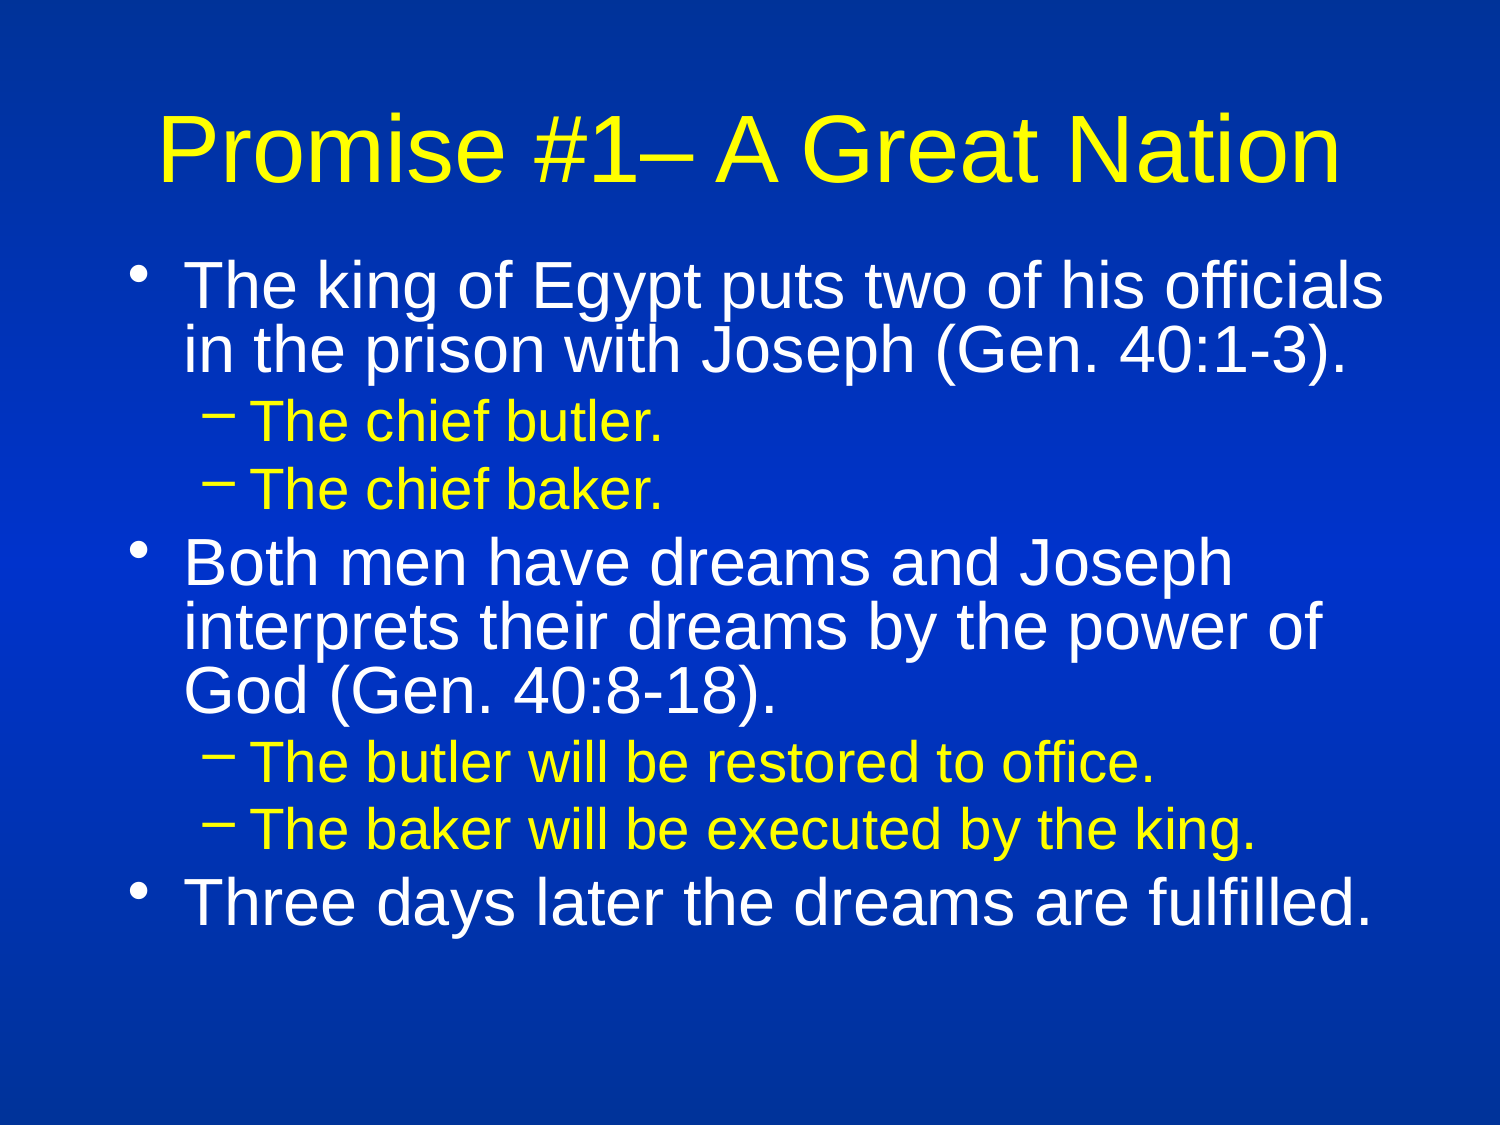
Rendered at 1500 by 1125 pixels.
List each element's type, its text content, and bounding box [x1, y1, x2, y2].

title Promise #1– A Great Nation [37, 50, 1463, 238]
list The king of Egypt puts two of his officials in the prison with Joseph (Gen. 40:1-3). The chief butler. The chief baker. Both men have dreams and Joseph interprets their dreams by the power of God (Gen. 40:8-18). The butler will be restored to office. The baker will be executed by the king. Three days later the dreams are fulfilled. [112, 249, 1438, 963]
